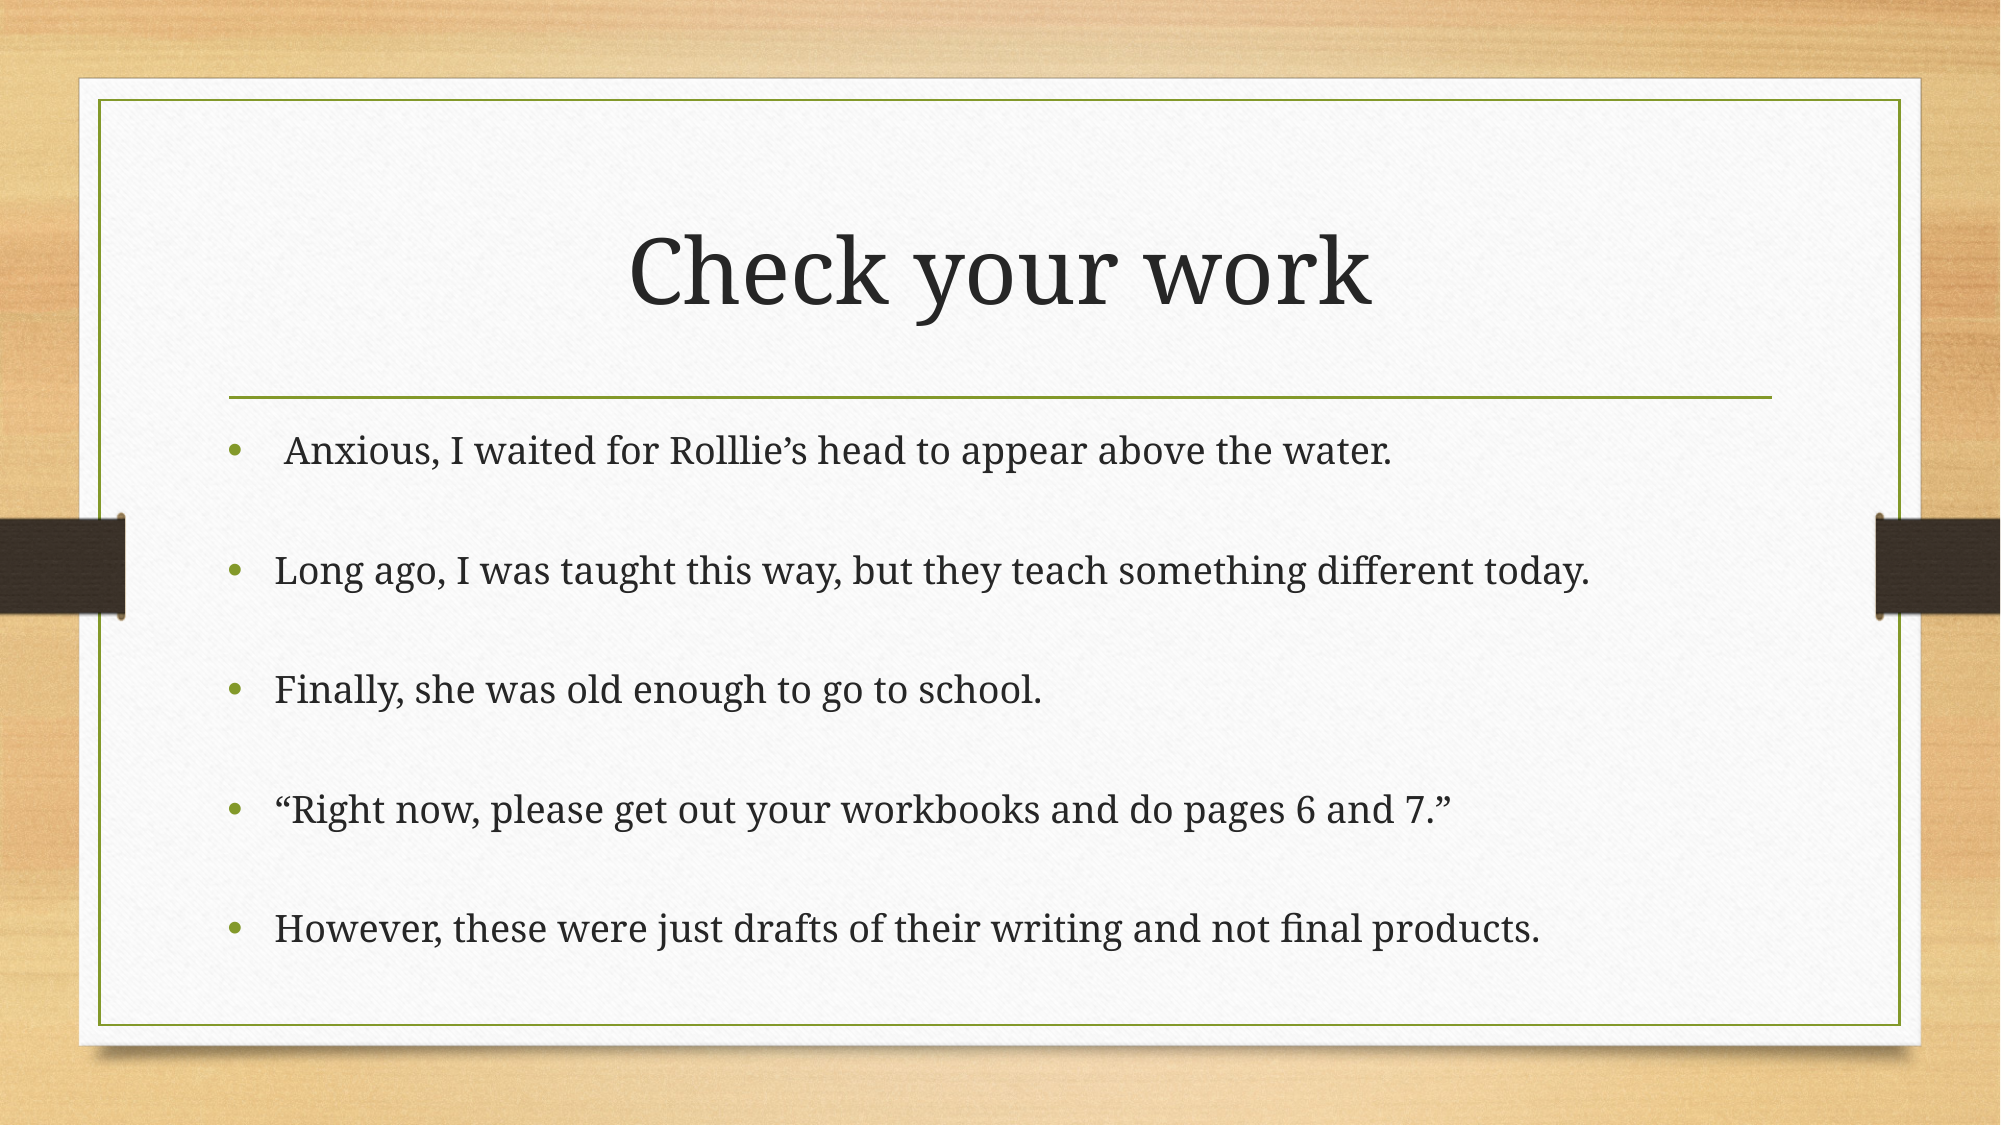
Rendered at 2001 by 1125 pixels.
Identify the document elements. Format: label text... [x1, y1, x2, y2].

list Anxious, I waited for Rolllie’s head to appear above the water. Long ago, I was taught this way, but they teach something different today. Finally, she was old enough to go to school. “Right now, please get out your workbooks and do pages 6 and 7.” However, these were just drafts of their writing and not final products. [212, 419, 1788, 964]
picture [0, 0, 2001, 1125]
title Check your work [212, 161, 1788, 375]
